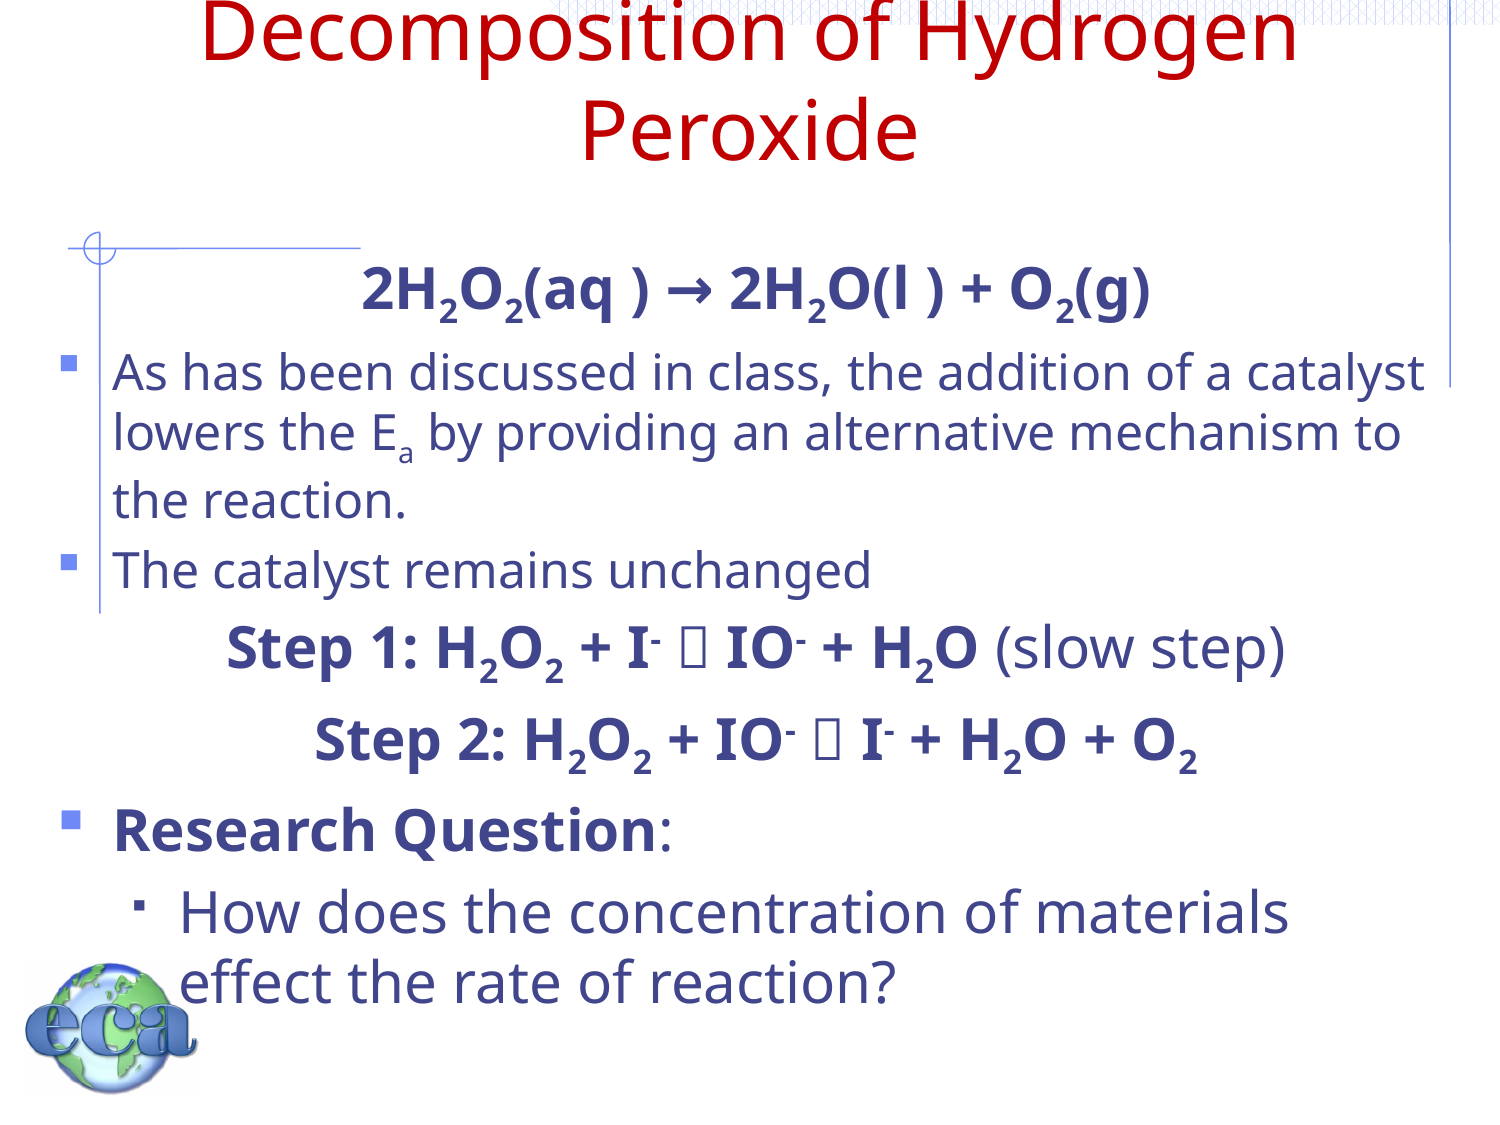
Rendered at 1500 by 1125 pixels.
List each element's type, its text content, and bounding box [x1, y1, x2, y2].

list 2H2O2(aq ) → 2H2O(l ) + O2(g) As has been discussed in class, the addition of a catalyst lowers the Ea by providing an alternative mechanism to the reaction. The catalyst remains unchanged Step 1: H2O2 + I-  IO- + H2O (slow step) Step 2: H2O2 + IO-  I- + H2O + O2 Research Question: How does the concentration of materials effect the rate of reaction? [41, 243, 1471, 965]
picture [23, 960, 200, 1096]
title Decomposition of Hydrogen Peroxide [17, 49, 1483, 185]
